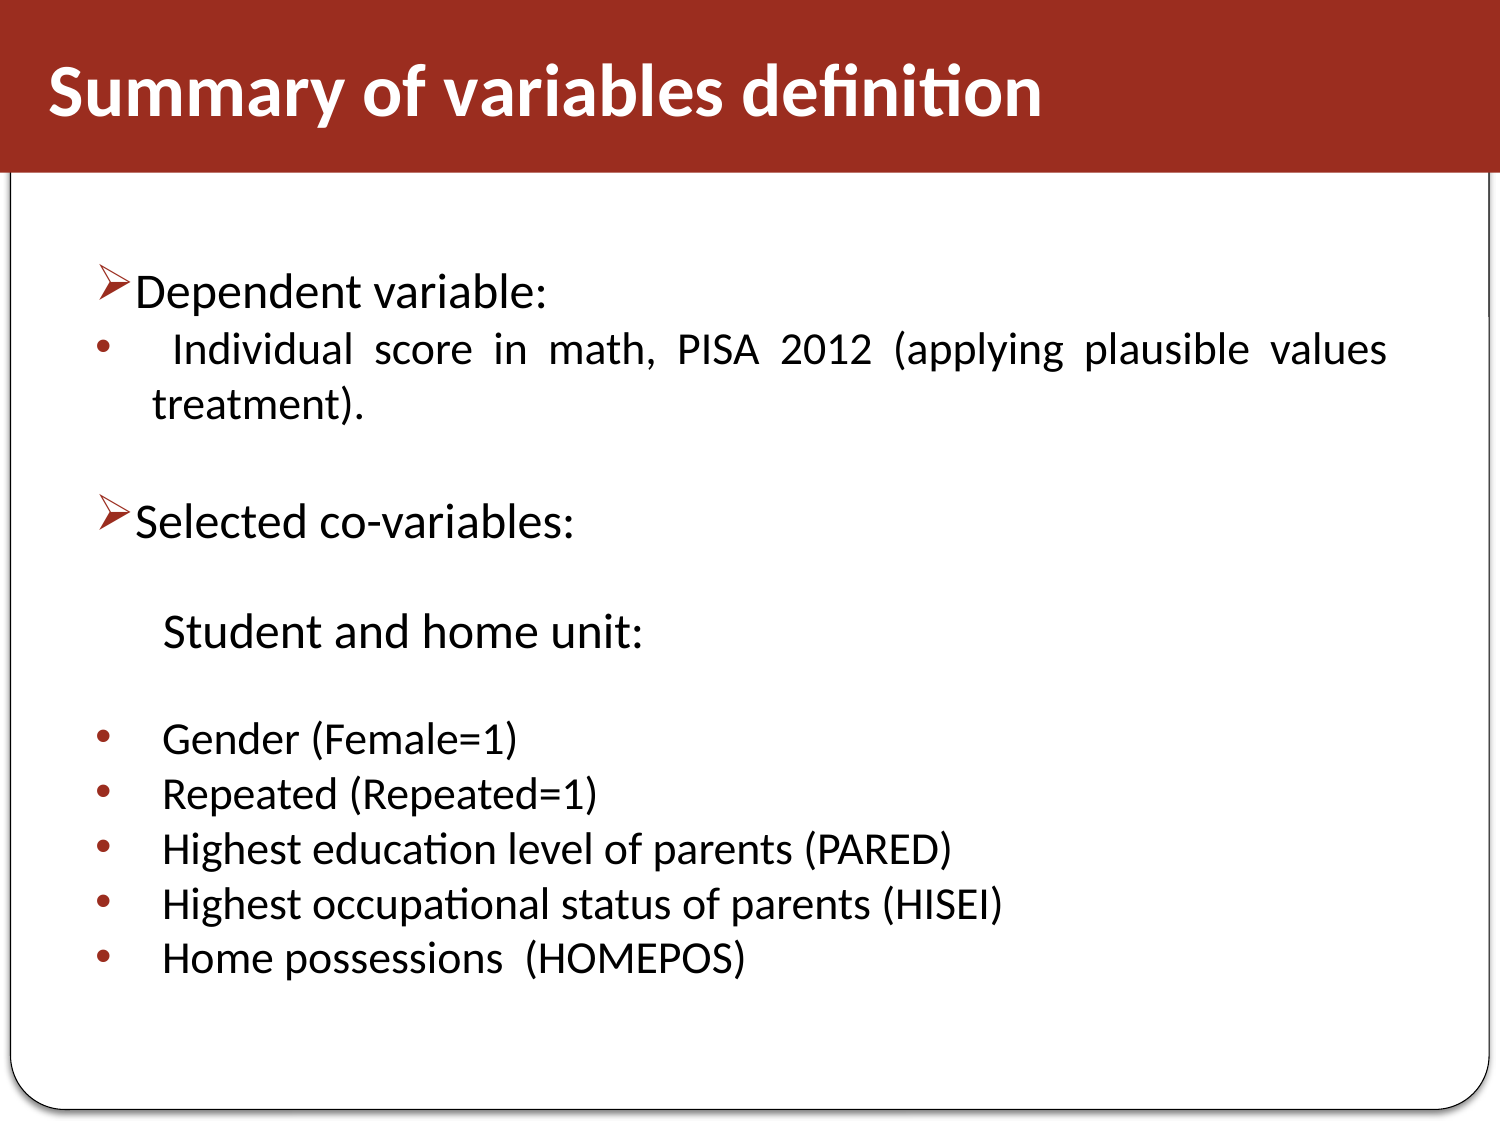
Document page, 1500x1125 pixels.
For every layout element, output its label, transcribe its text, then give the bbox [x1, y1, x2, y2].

text_box Summary of variables definition [0, 0, 1500, 173]
text_box Dependent variable: Individual score in math, PISA 2012 (applying plausible values treatment). Selected co-variables: Student and home unit: Gender (Female=1) Repeated (Repeated=1) Highest education level of parents (PARED) Highest occupational status of parents (HISEI) Home possessions (HOMEPOS) [80, 250, 1404, 1111]
